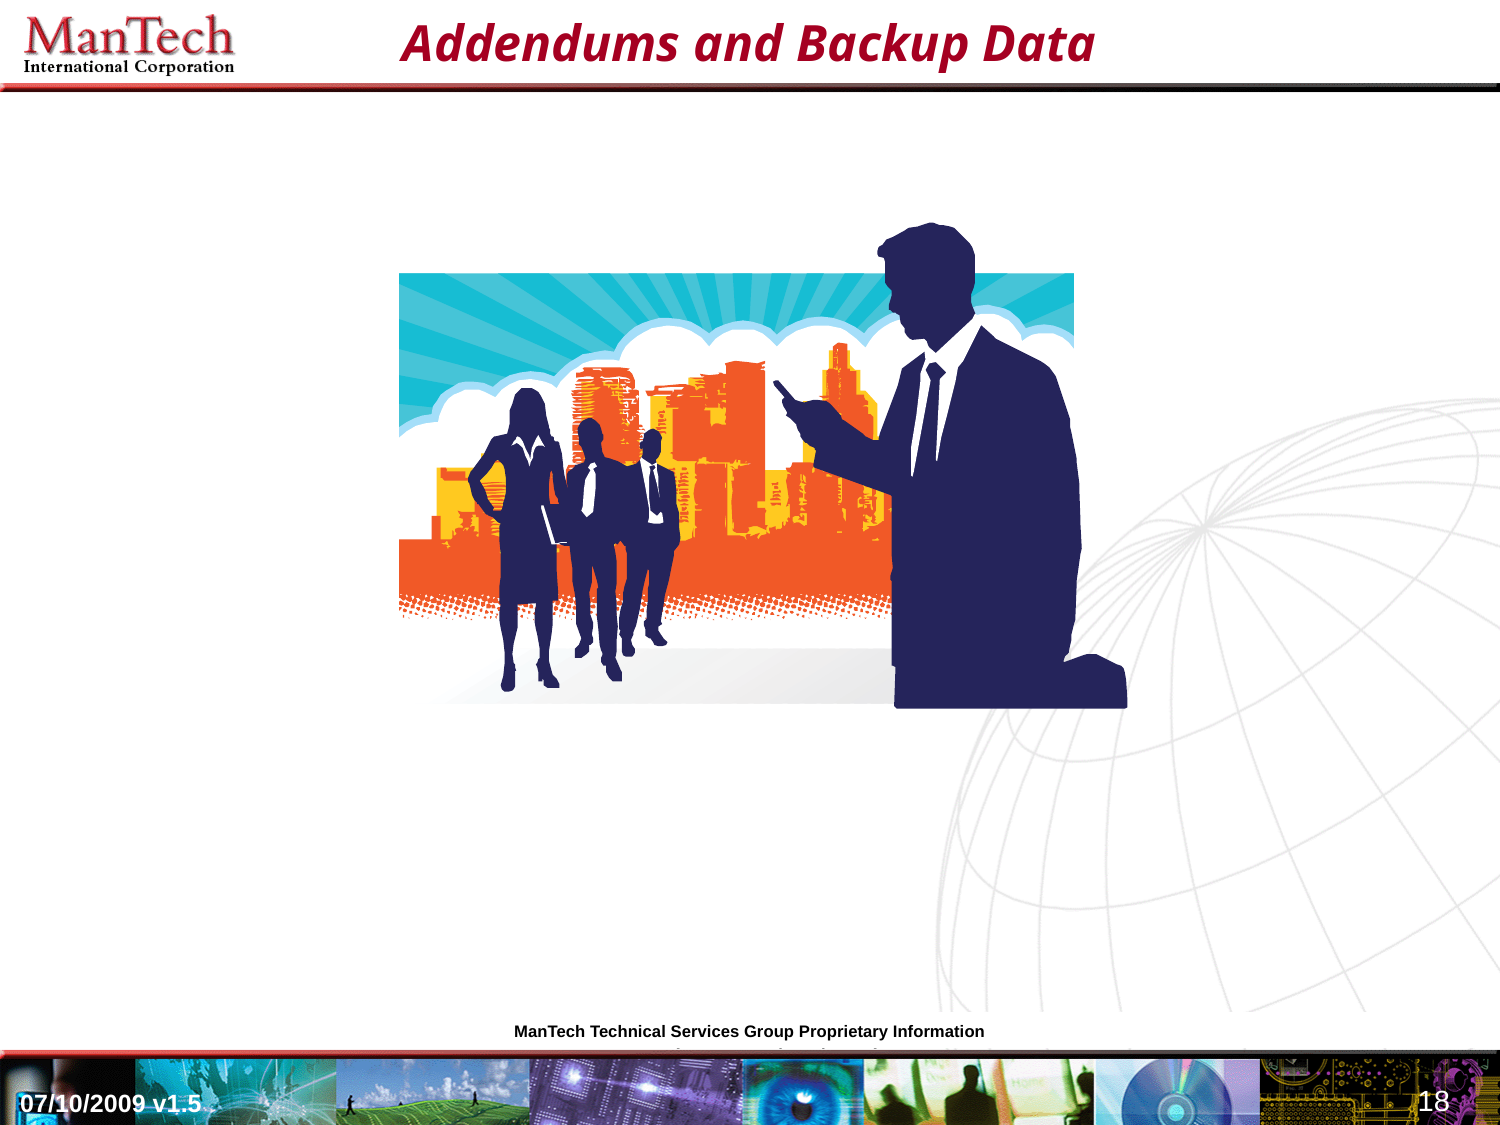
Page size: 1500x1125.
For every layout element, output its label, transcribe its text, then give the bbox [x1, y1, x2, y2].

text_box Addendums and Backup Data [0, 0, 1500, 83]
picture [381, 221, 1128, 709]
text_box ManTech Technical Services Group Proprietary Information [0, 1012, 1500, 1048]
